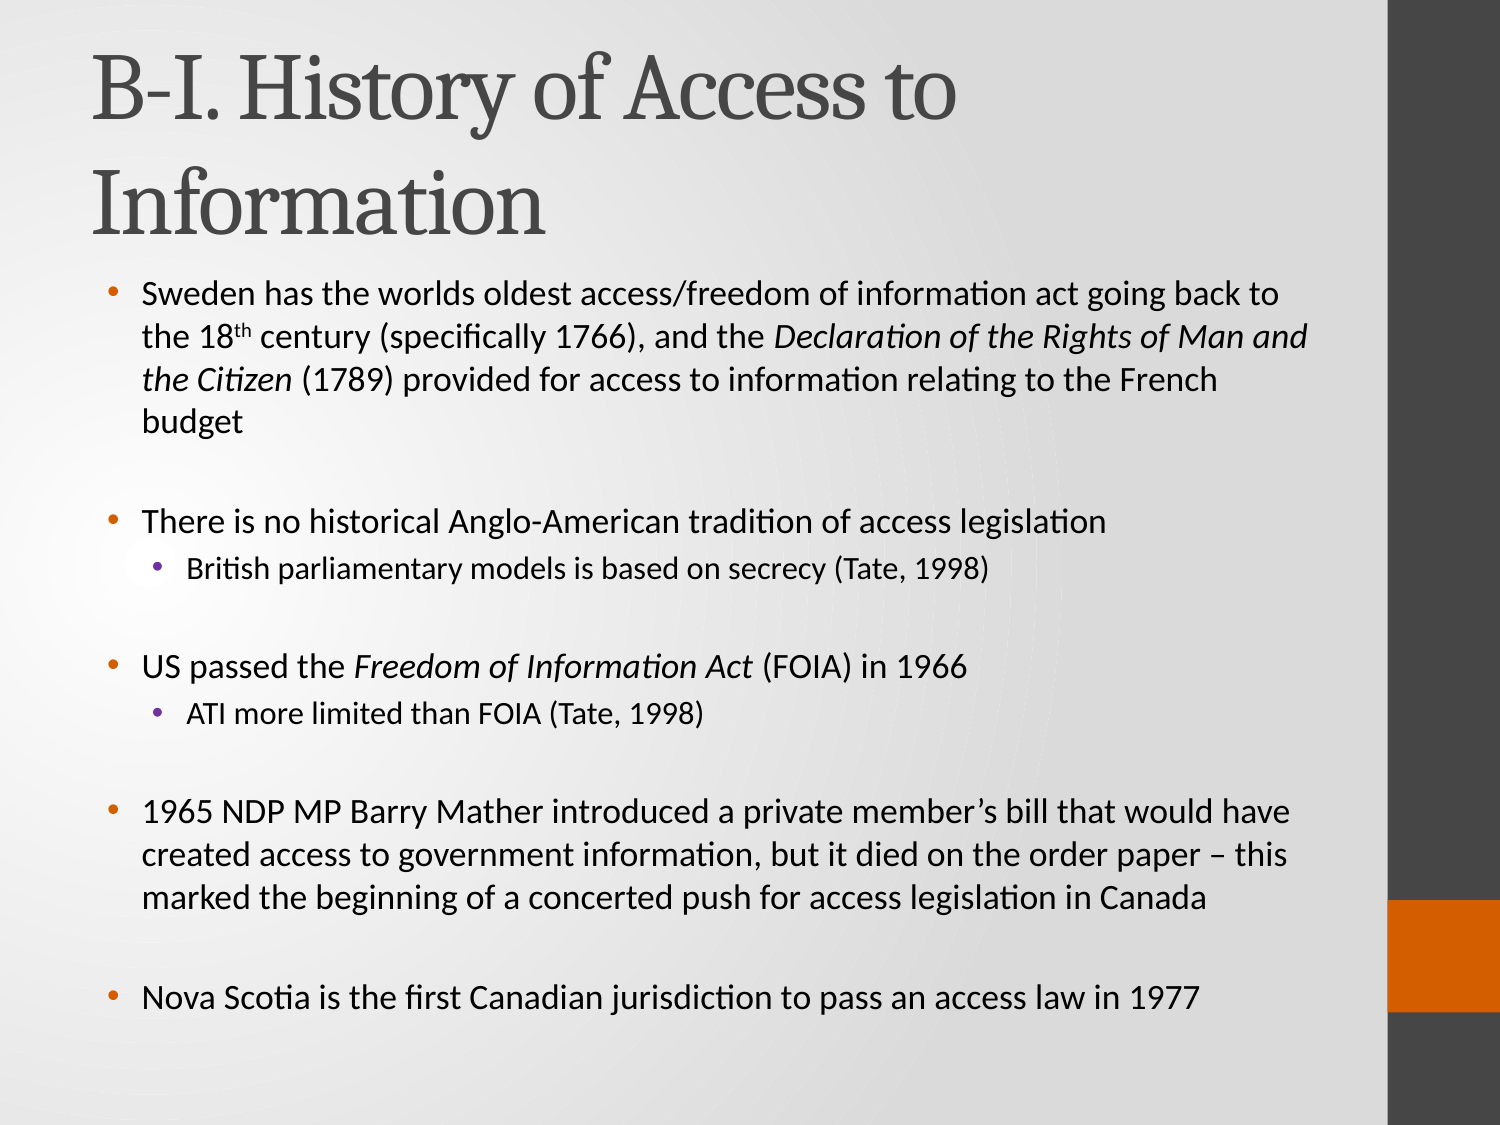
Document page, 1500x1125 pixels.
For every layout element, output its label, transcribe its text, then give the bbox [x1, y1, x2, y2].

list Sweden has the worlds oldest access/freedom of information act going back to the 18th century (specifically 1766), and the Declaration of the Rights of Man and the Citizen (1789) provided for access to information relating to the French budget There is no historical Anglo-American tradition of access legislation British parliamentary models is based on secrecy (Tate, 1998) US passed the Freedom of Information Act (FOIA) in 1966 ATI more limited than FOIA (Tate, 1998) 1965 NDP MP Barry Mather introduced a private member’s bill that would have created access to government information, but it died on the order paper – this marked the beginning of a concerted push for access legislation in Canada Nova Scotia is the first Canadian jurisdiction to pass an access law in 1977 [75, 262, 1325, 1050]
title B-I. History of Access to Information [75, 45, 1325, 233]
